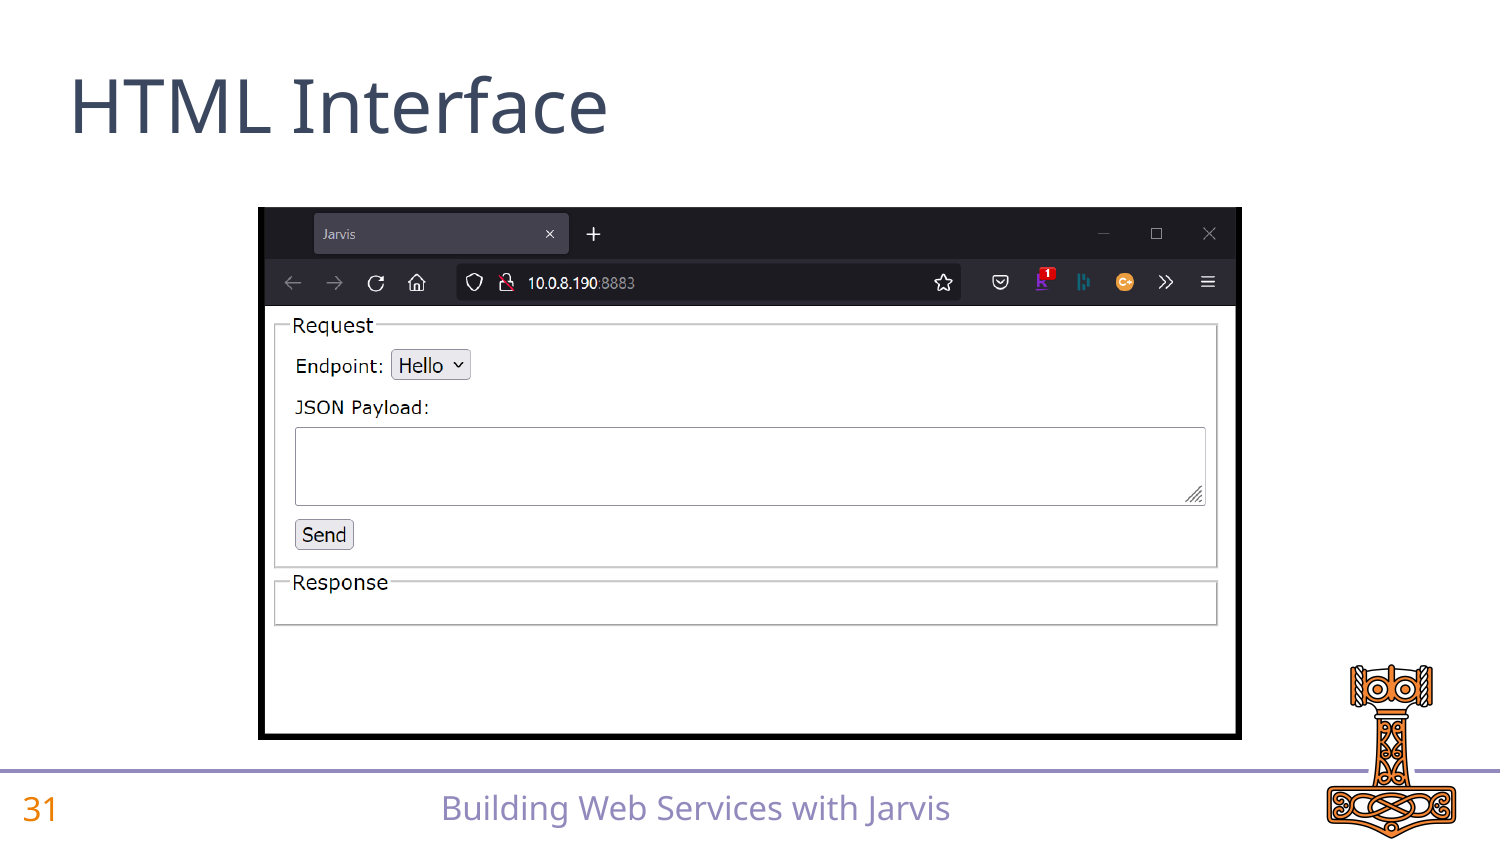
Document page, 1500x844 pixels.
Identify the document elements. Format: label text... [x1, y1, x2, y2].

title HTML Interface [53, 43, 1203, 157]
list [258, 207, 1242, 740]
picture [1320, 655, 1461, 844]
